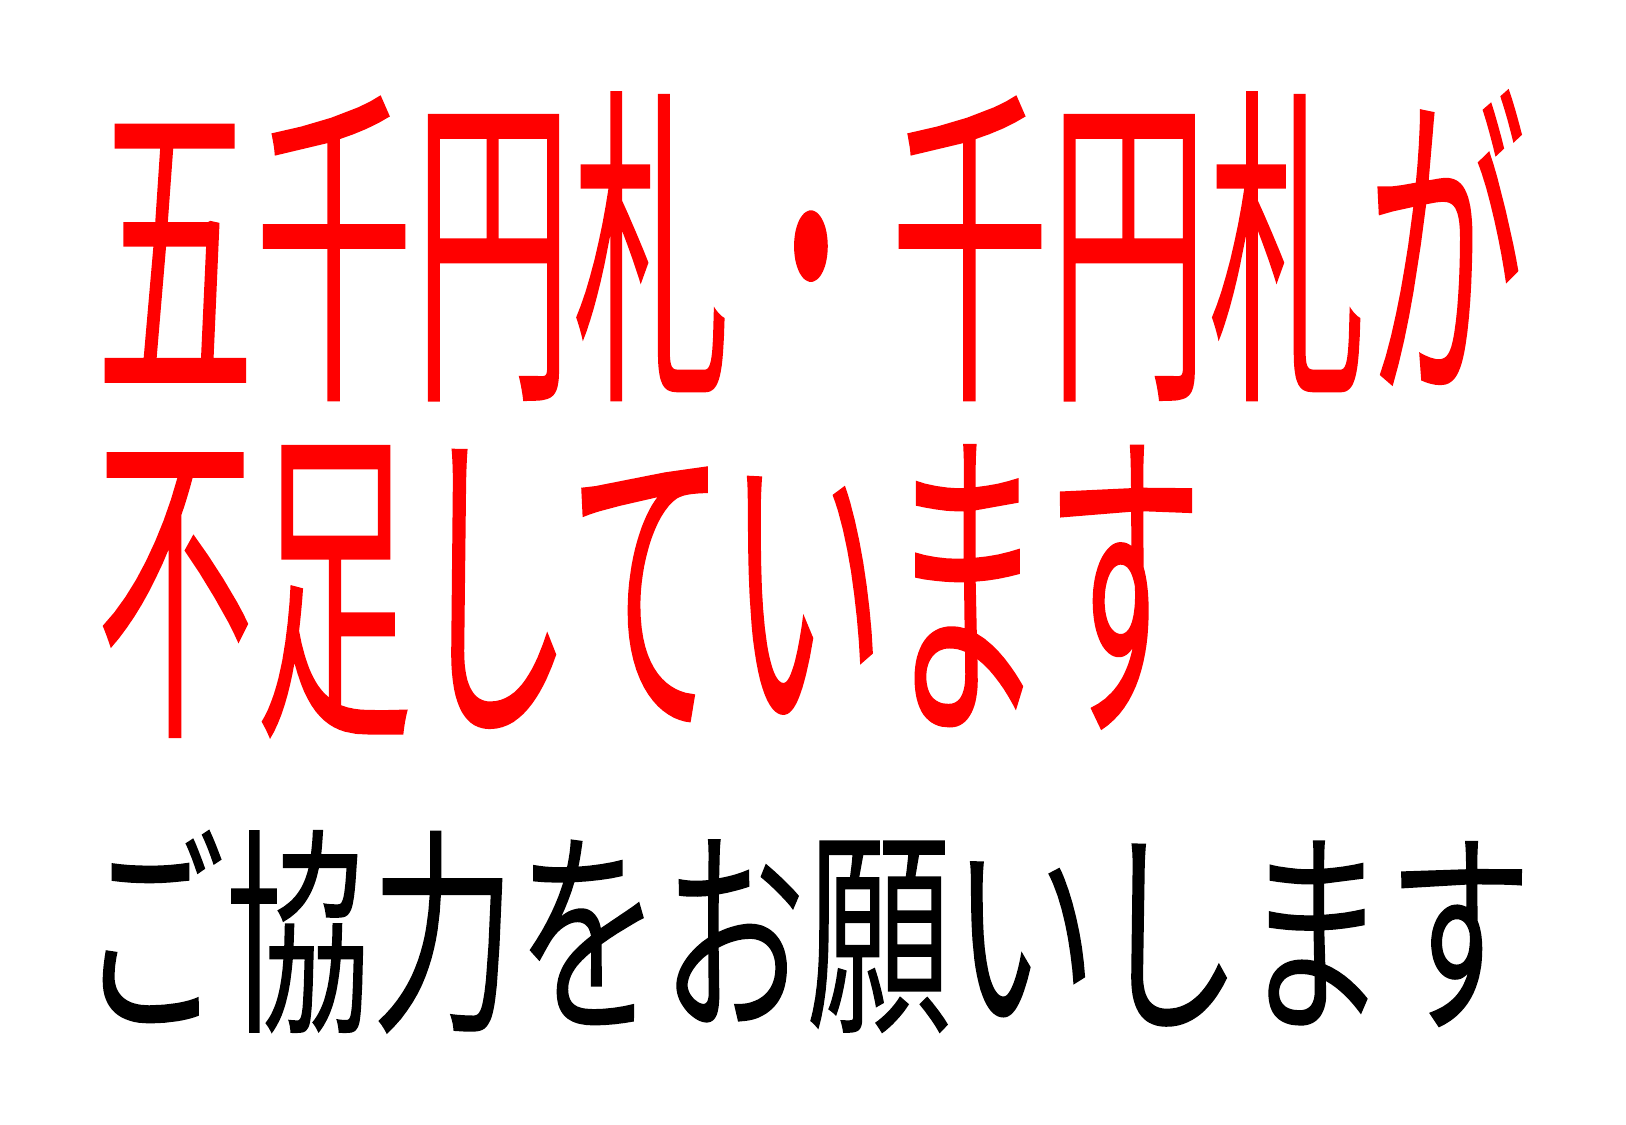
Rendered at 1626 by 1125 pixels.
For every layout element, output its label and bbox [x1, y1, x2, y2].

text_box [102, 88, 1523, 1035]
